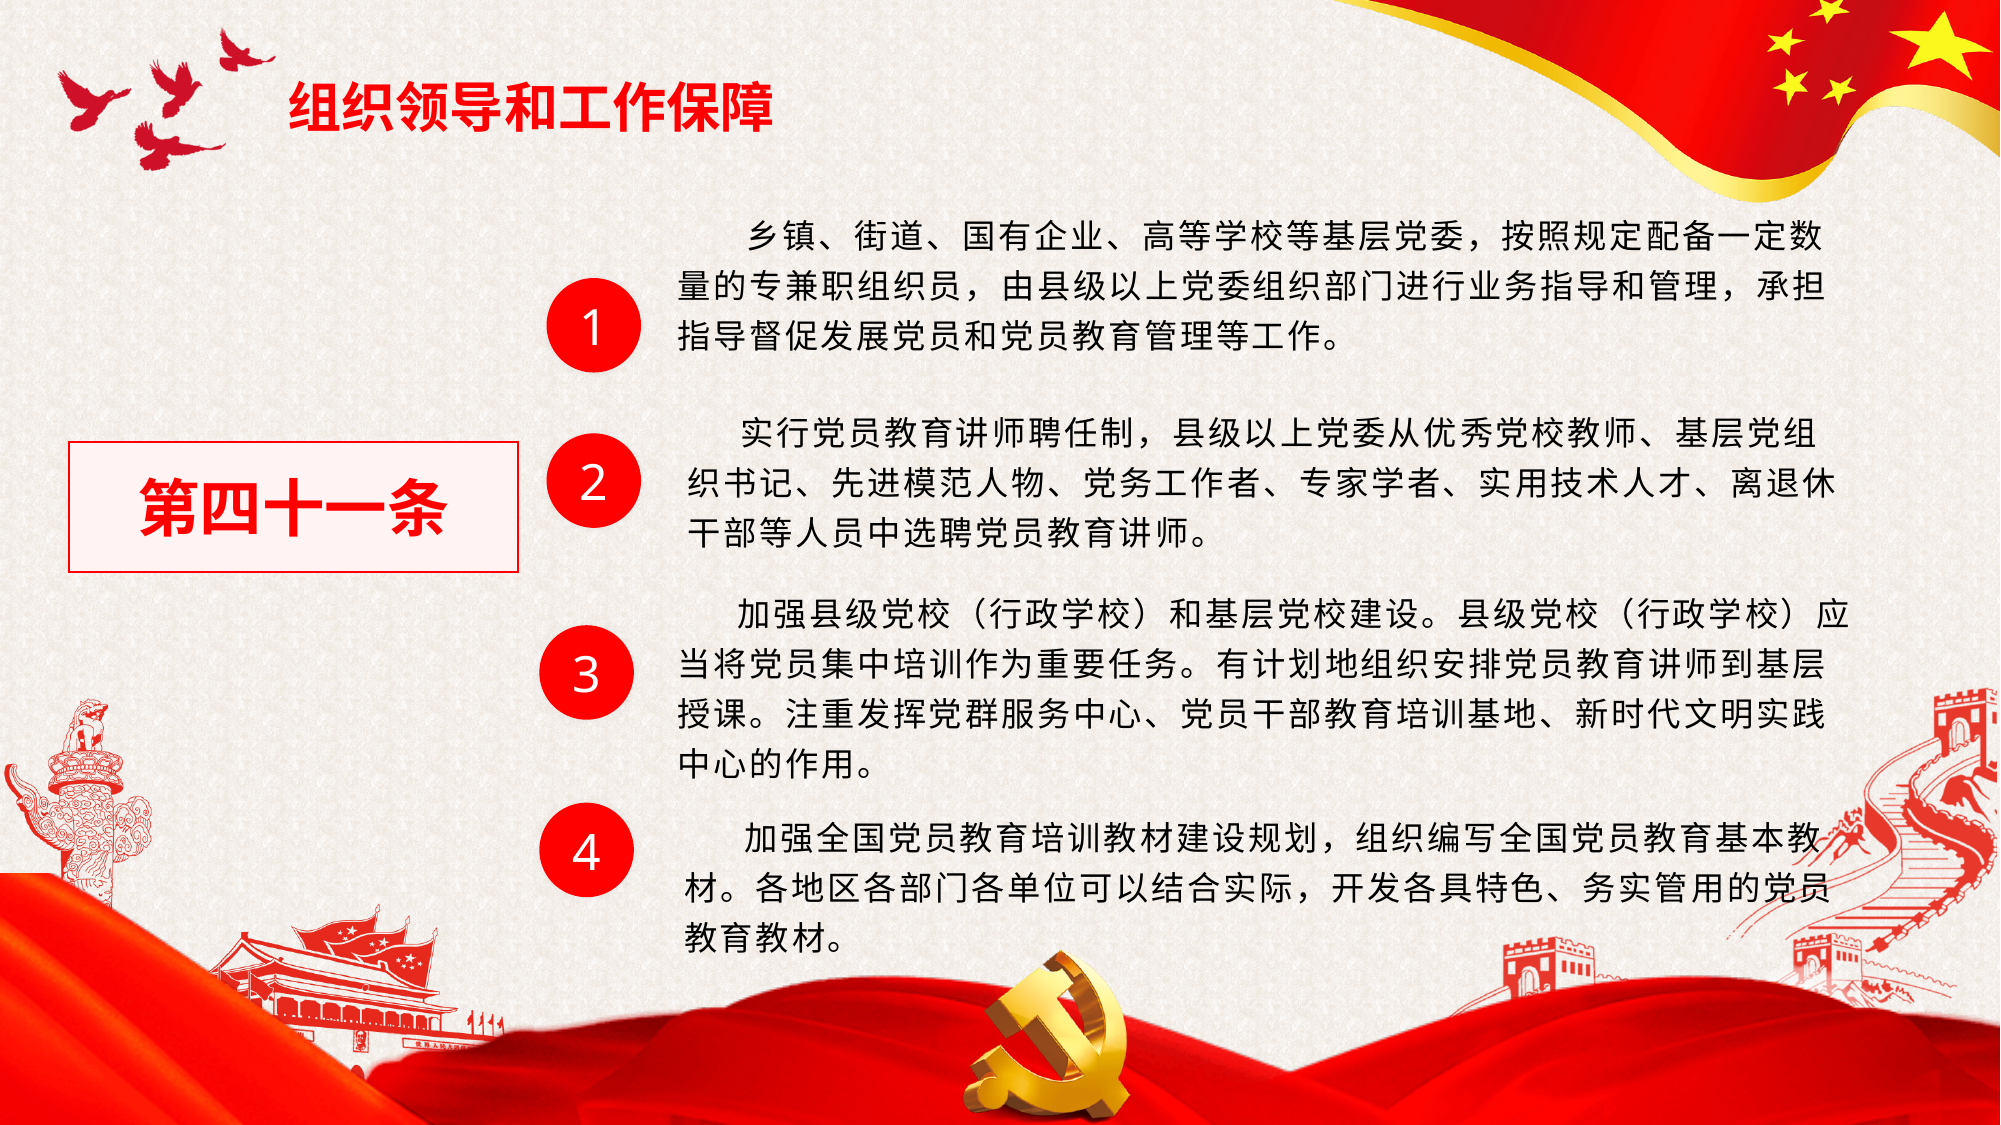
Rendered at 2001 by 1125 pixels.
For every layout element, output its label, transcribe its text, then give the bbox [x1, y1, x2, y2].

text_box 1 [545, 276, 643, 374]
text_box 2 [545, 432, 643, 529]
text_box 实行党员教育讲师聘任制，县级以上党委从优秀党校教师、基层党组织书记、先进模范人物、党务工作者、专家学者、实用技术人才、离退休干部等人员中选聘党员教育讲师。 [670, 393, 1872, 535]
text_box 3 [538, 624, 635, 721]
text_box 第四十一条 [68, 441, 519, 573]
text_box 乡镇、街道、国有企业、高等学校等基层党委，按照规定配备一定数量的专兼职组织员，由县级以上党委组织部门进行业务指导和管理，承担指导督促发展党员和党员教育管理等工作。 [660, 196, 1875, 373]
picture [0, 0, 2000, 1125]
text_box 加强全国党员教育培训教材建设规划，组织编写全国党员教育基本教材。各地区各部门各单位可以结合实际，开发各具特色、务实管用的党员教育教材。 [667, 798, 1869, 953]
text_box 组织领导和工作保障 [266, 63, 907, 149]
text_box 4 [538, 801, 635, 899]
text_box 加强县级党校（行政学校）和基层党校建设。县级党校（行政学校）应当将党员集中培训作为重要任务。有计划地组织安排党员教育讲师到基层授课。注重发挥党群服务中心、党员干部教育培训基地、新时代文明实践中心的作用。 [660, 574, 1875, 775]
